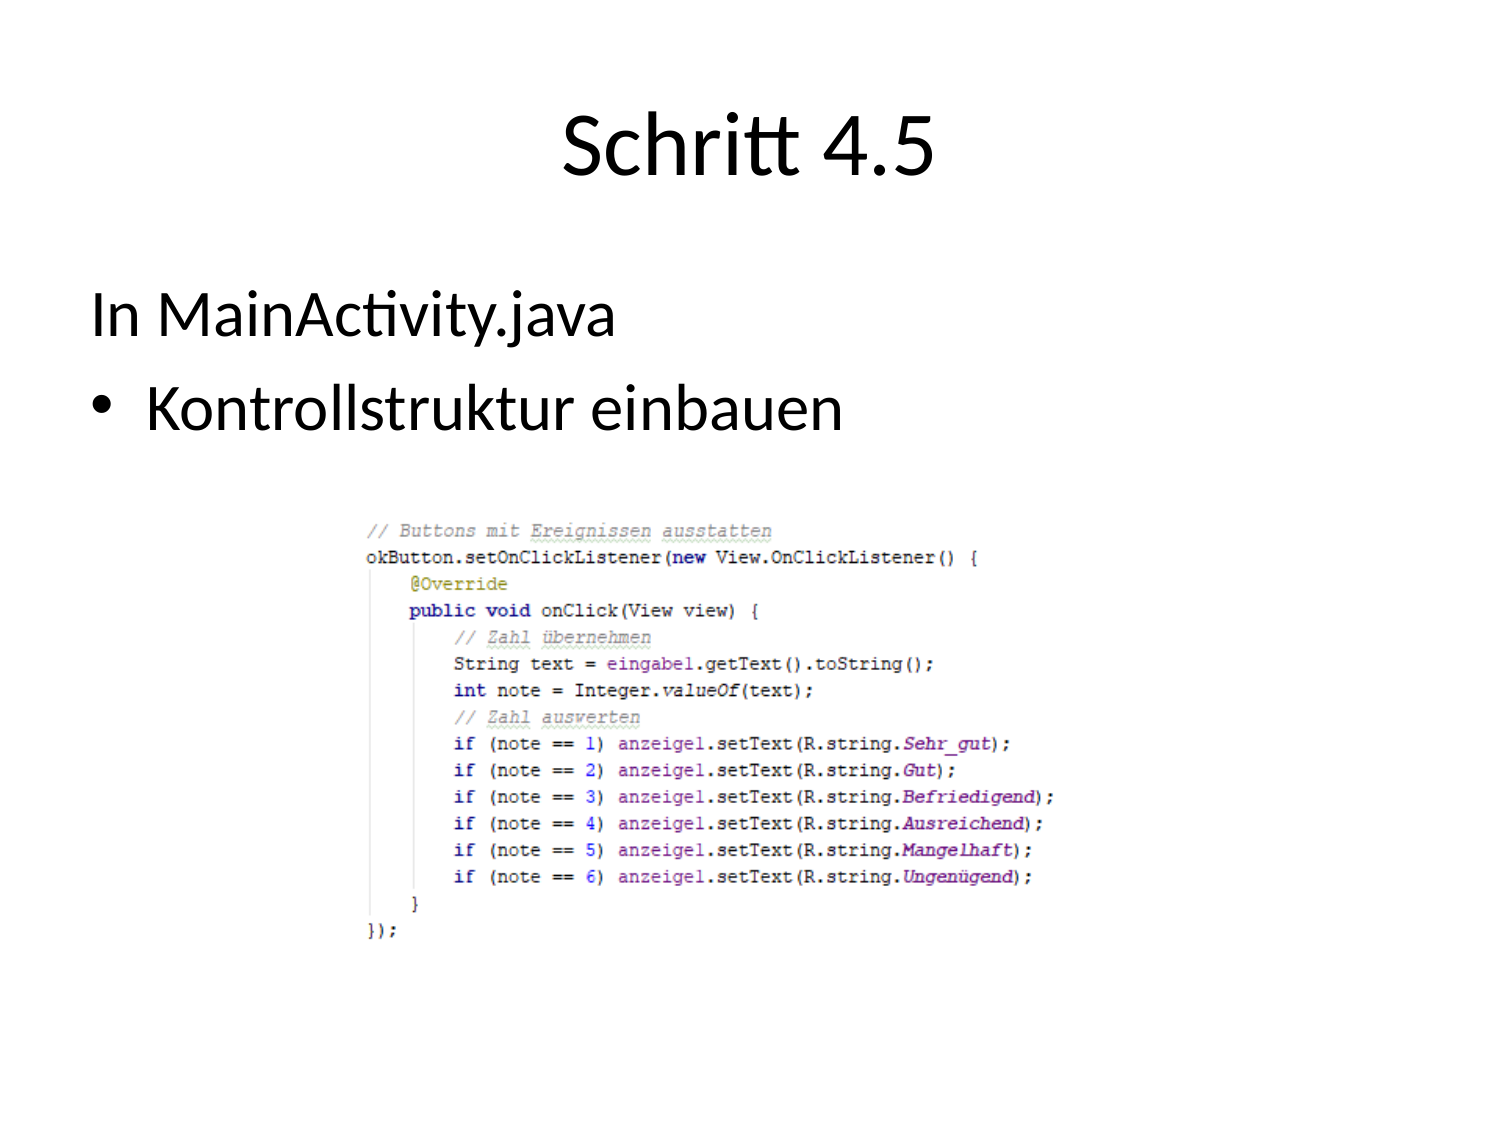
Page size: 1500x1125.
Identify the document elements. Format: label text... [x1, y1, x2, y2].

picture [359, 514, 1064, 947]
list In MainActivity.java Kontrollstruktur einbauen [75, 262, 1425, 1005]
title Schritt 4.5 [75, 45, 1425, 233]
